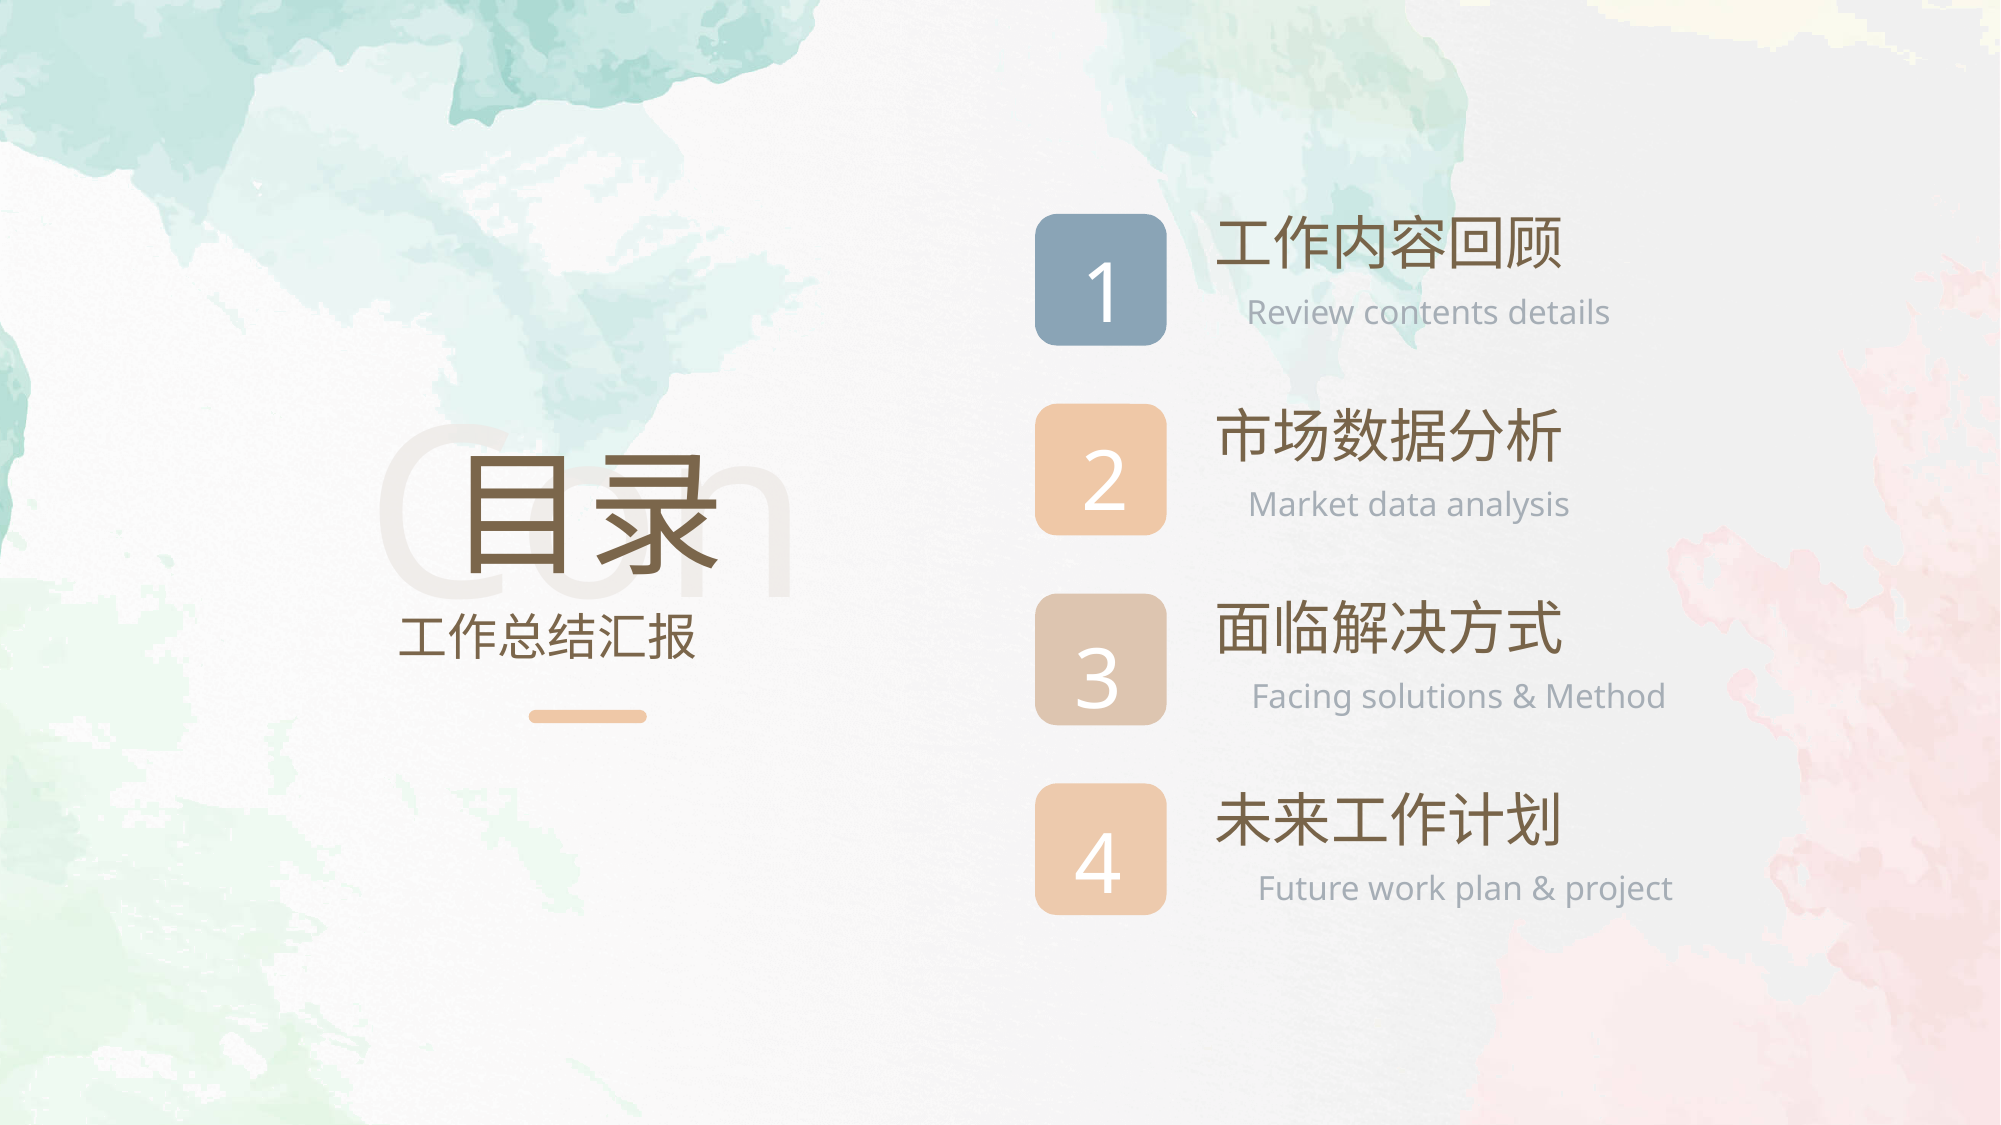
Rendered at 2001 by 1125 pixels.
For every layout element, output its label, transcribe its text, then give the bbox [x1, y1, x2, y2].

text_box Review contents details [1231, 283, 1627, 339]
text_box Facing solutions & Method [1236, 667, 1683, 723]
text_box 市场数据分析 [1199, 391, 1580, 477]
text_box 未来工作计划 [1199, 775, 1580, 861]
text_box 工作总结汇报 [382, 597, 792, 673]
text_box [527, 708, 648, 725]
text_box Future work plan & project [1242, 860, 1689, 915]
text_box Market data analysis [1233, 475, 1586, 531]
text_box 面临解决方式 [1199, 583, 1580, 669]
text_box 目录 [434, 418, 740, 597]
text_box Con [350, 350, 825, 653]
picture [0, 0, 2001, 1125]
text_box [1035, 213, 1167, 924]
text_box 工作内容回顾 [1199, 199, 1580, 284]
